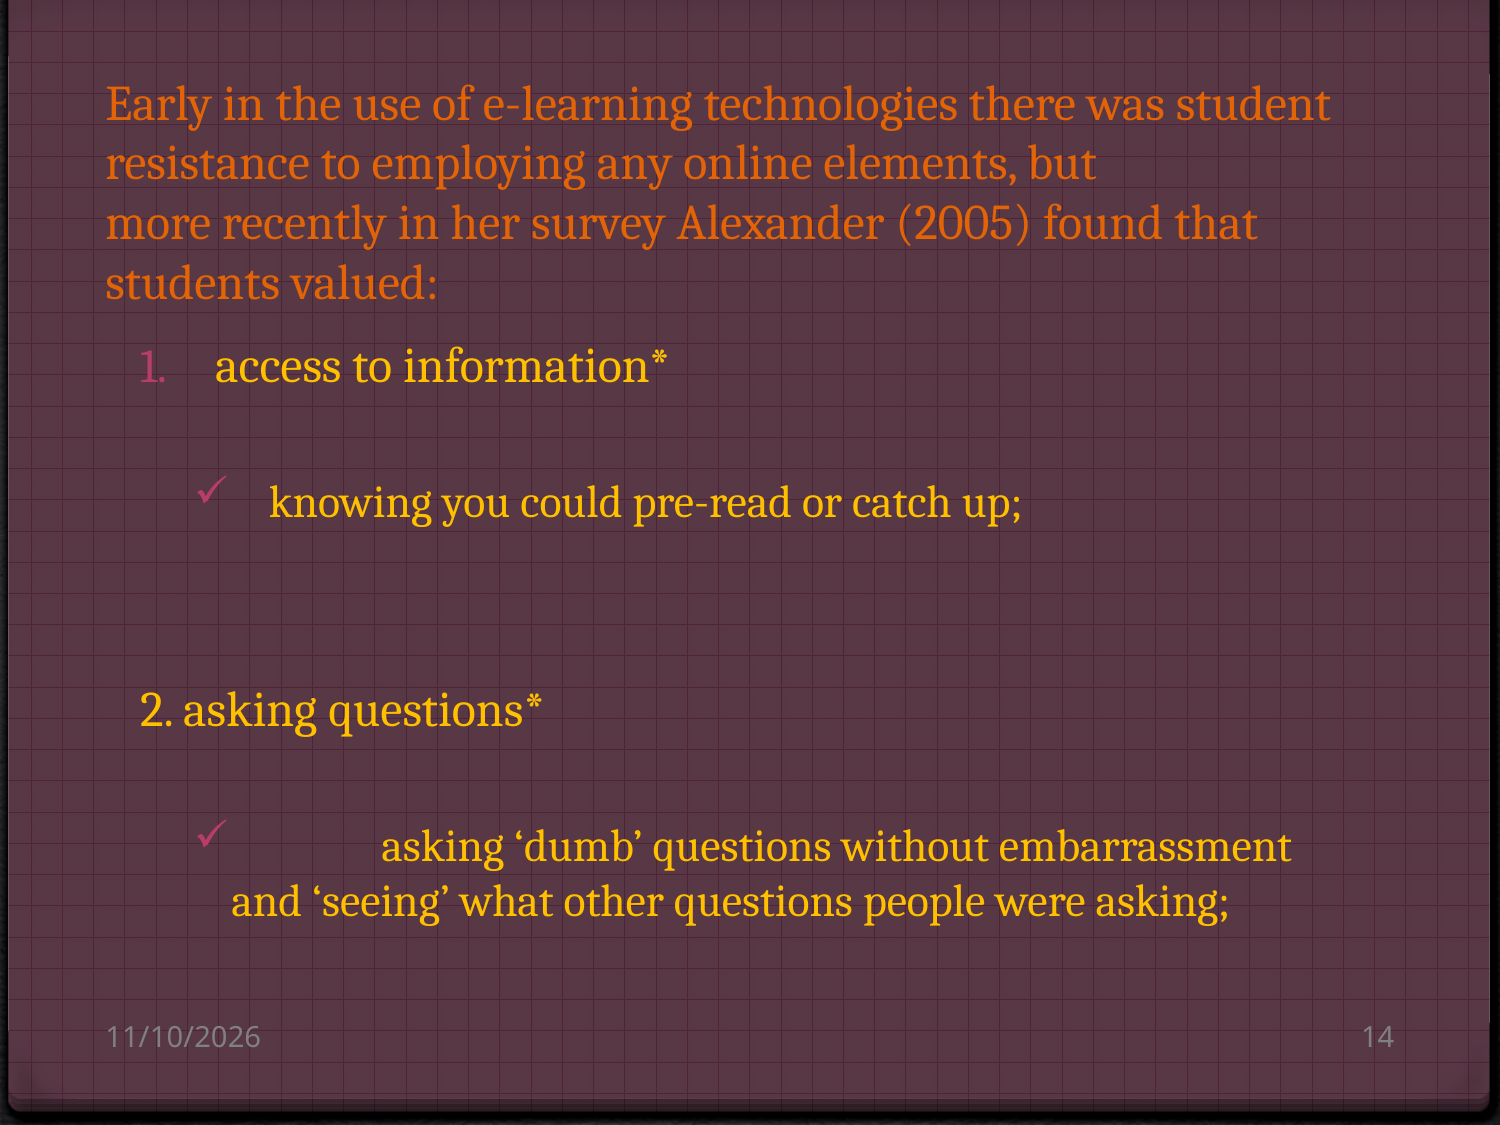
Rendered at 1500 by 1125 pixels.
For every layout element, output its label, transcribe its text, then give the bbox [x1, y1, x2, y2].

title Early in the use of e-learning technologies there was student resistance to employing any online elements, but more recently in her survey Alexander (2005) found that students valued: [90, 71, 1410, 309]
list access to information* knowing you could pre-read or catch up; 2. asking questions* asking ‘dumb’ questions without embarrassment and ‘seeing’ what other questions people were asking; [125, 324, 1350, 1054]
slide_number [90, 1008, 441, 1069]
picture [0, 0, 1500, 1125]
slide_number 14 [1059, 1008, 1410, 1069]
